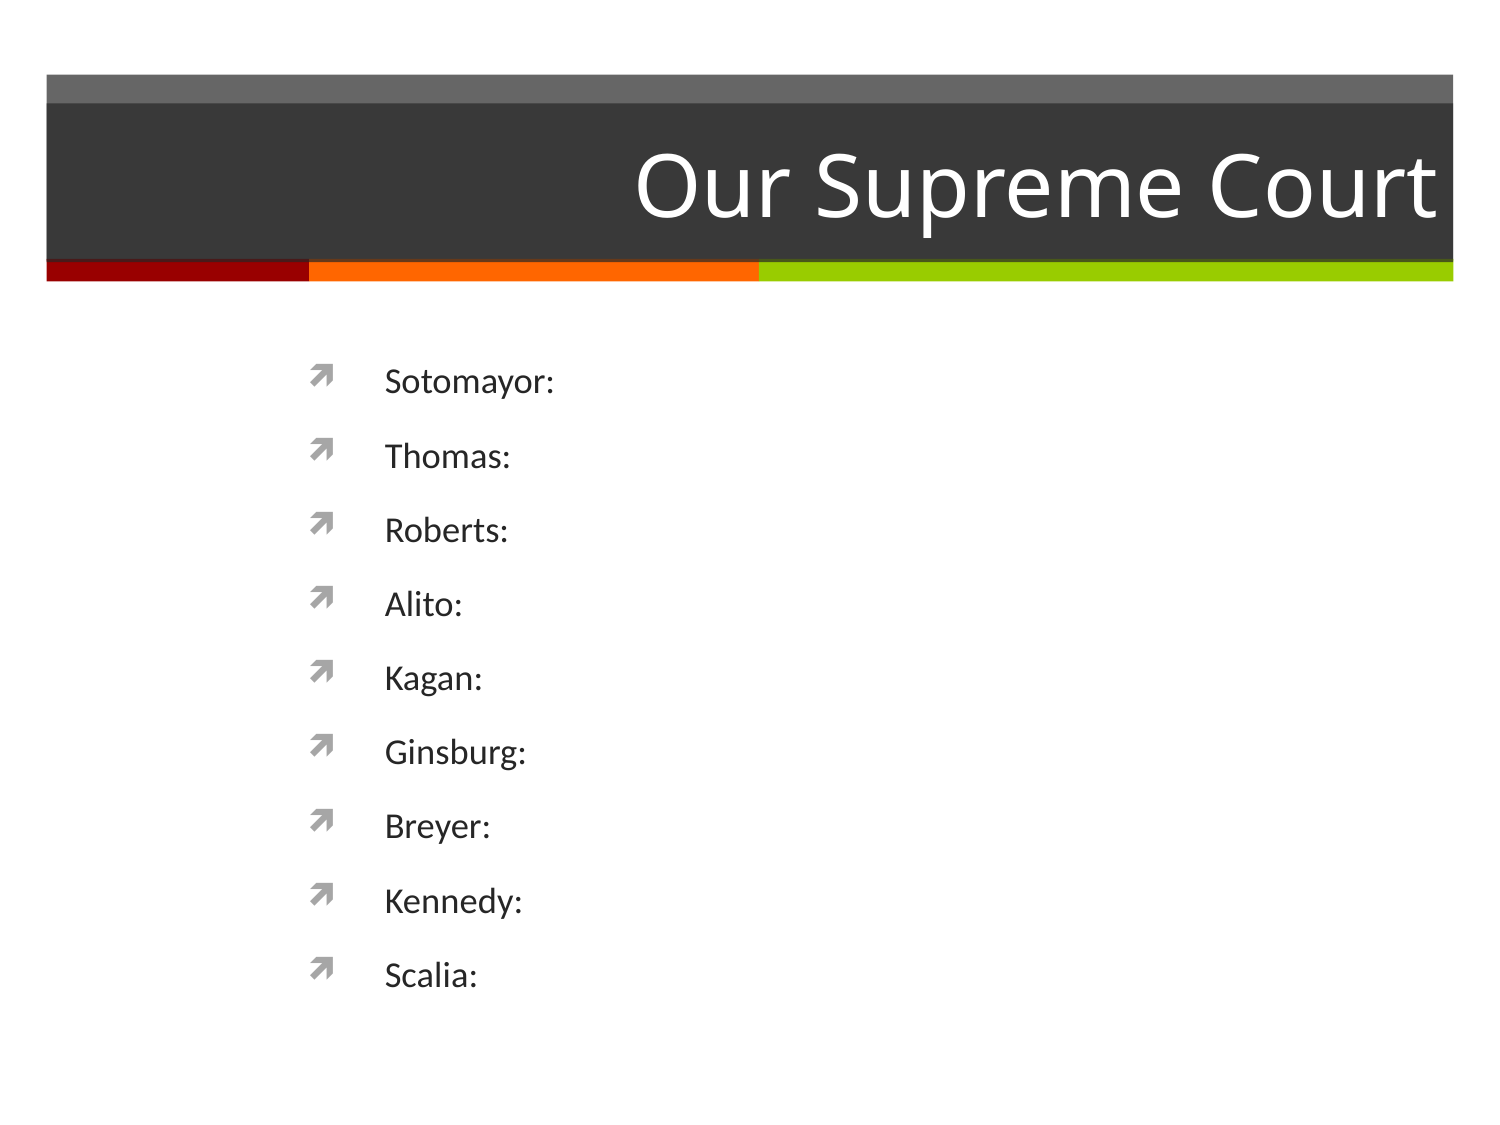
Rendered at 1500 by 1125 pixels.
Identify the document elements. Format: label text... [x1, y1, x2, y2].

list Sotomayor: Thomas: Roberts: Alito: Kagan: Ginsburg: Breyer: Kennedy: Scalia: [292, 350, 1454, 1005]
title Our Supreme Court [46, 103, 1454, 263]
